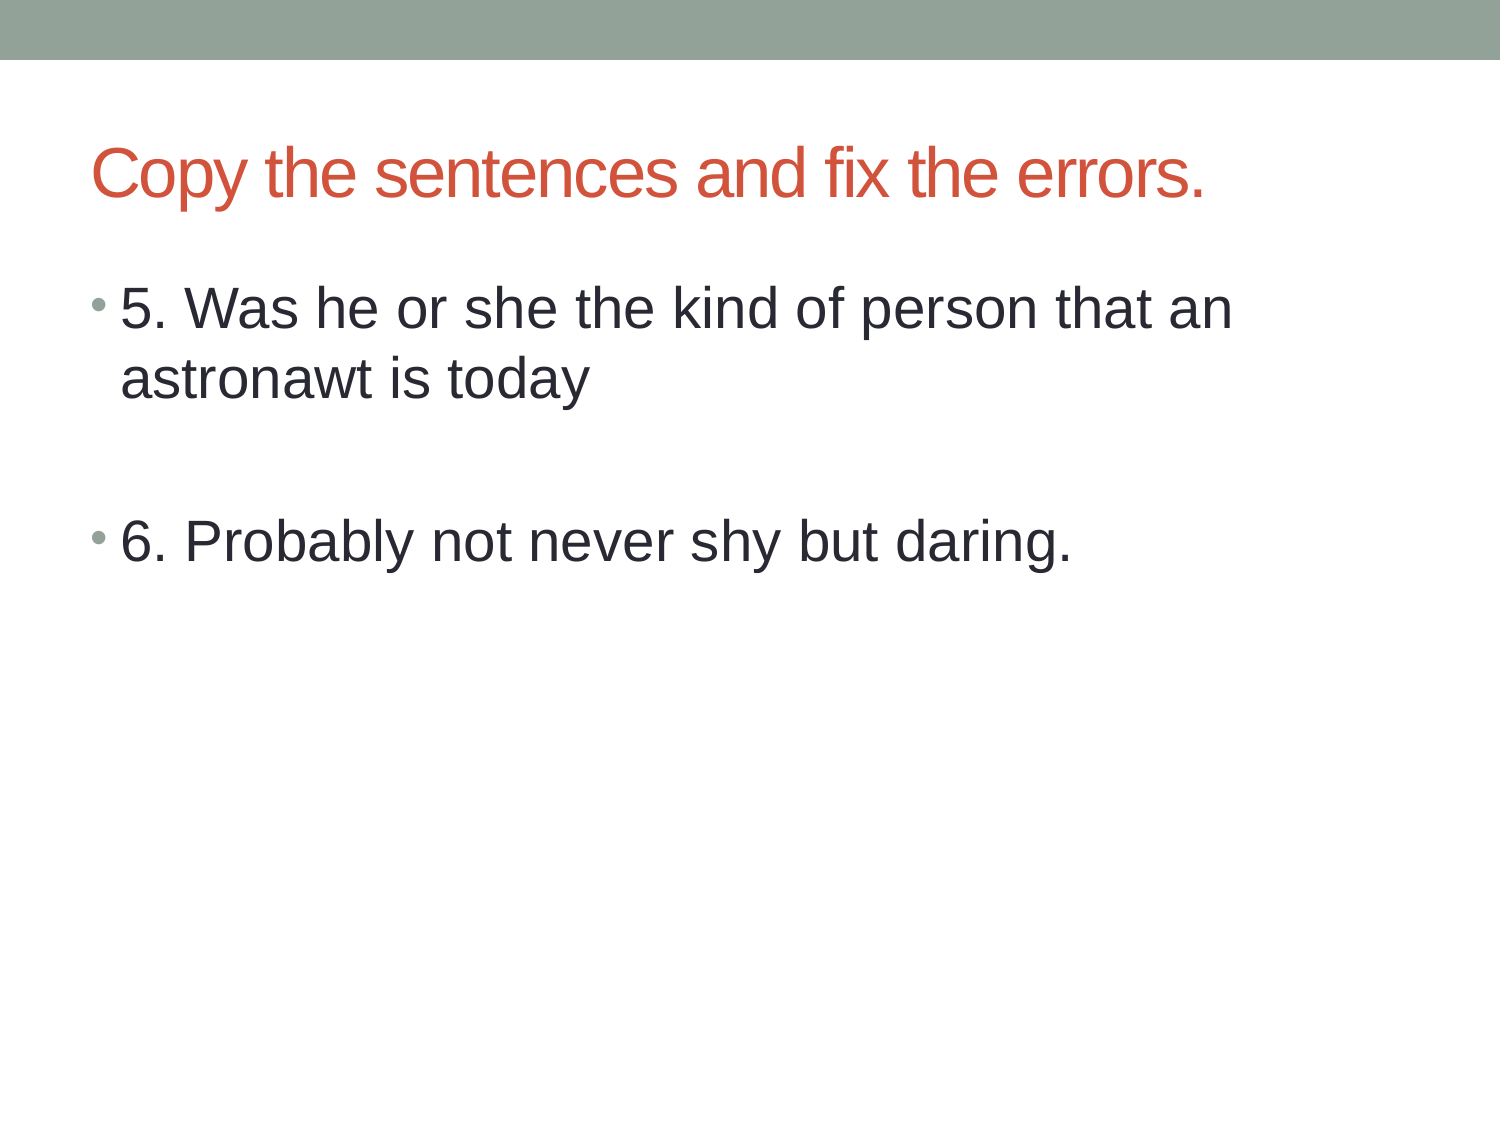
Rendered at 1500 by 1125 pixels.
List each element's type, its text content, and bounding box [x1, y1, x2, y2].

list 5. Was he or she the kind of person that an astronawt is today 6. Probably not never shy but daring. [75, 262, 1425, 1063]
title Copy the sentences and fix the errors. [75, 87, 1425, 250]
